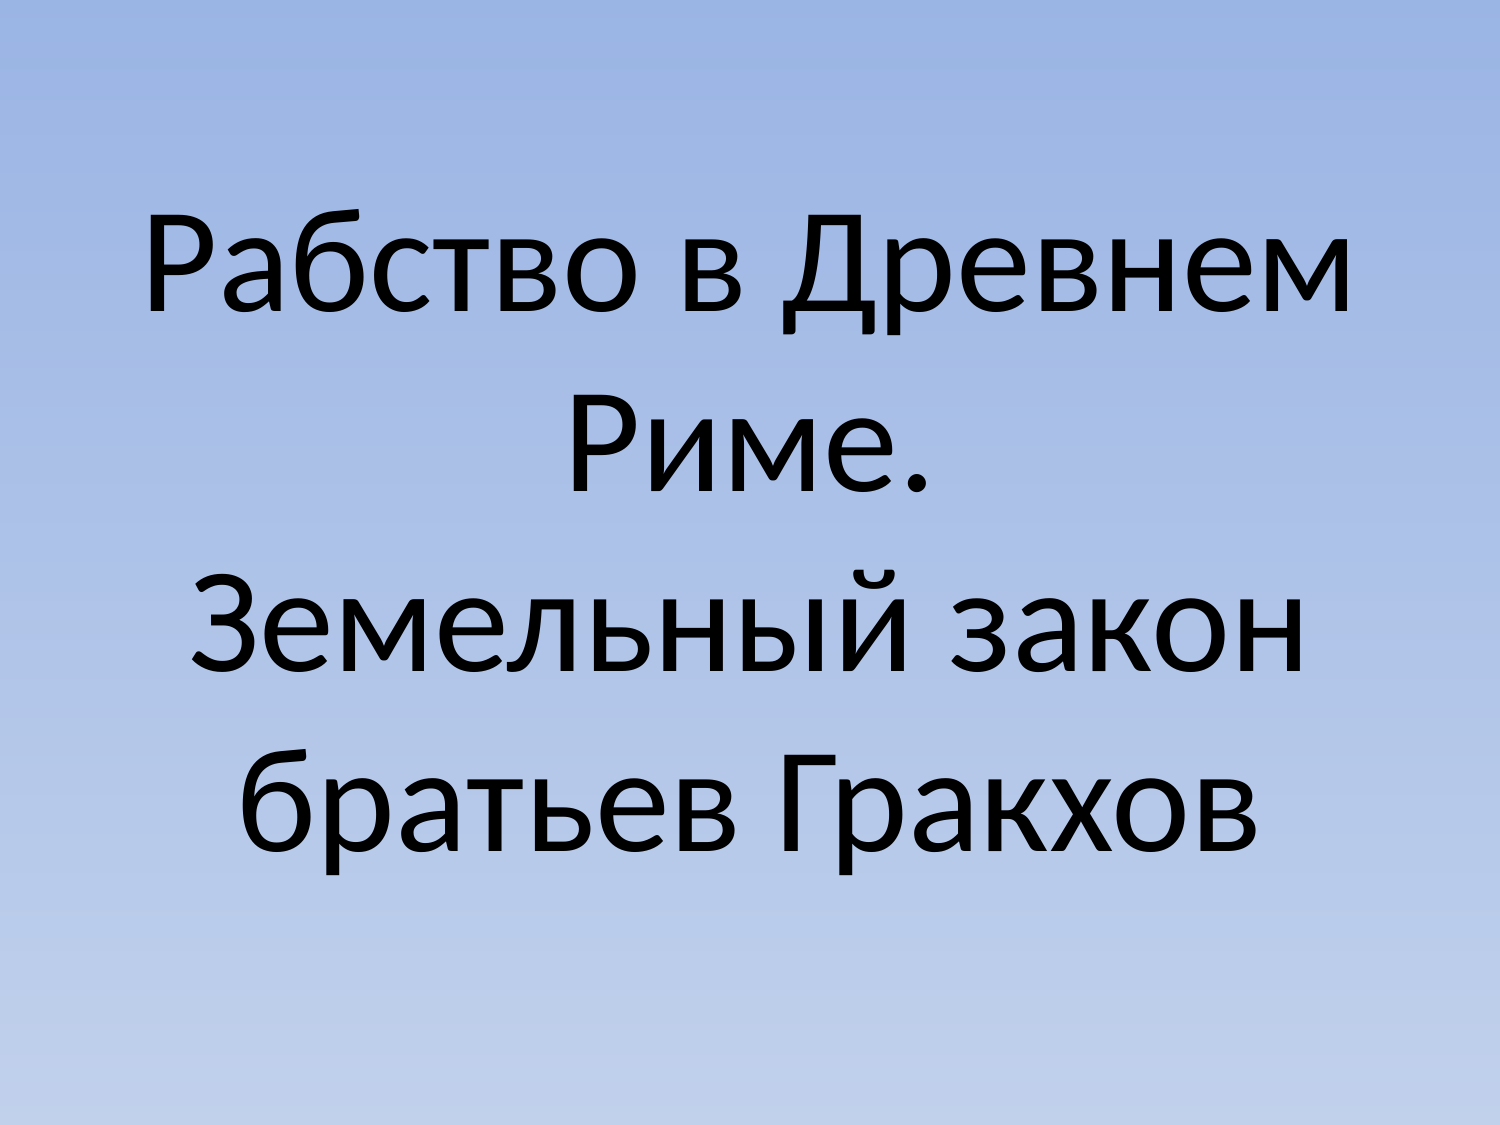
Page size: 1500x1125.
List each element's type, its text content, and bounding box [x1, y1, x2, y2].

title Рабство в Древнем Риме. Земельный закон братьев Гракхов [112, 113, 1388, 929]
